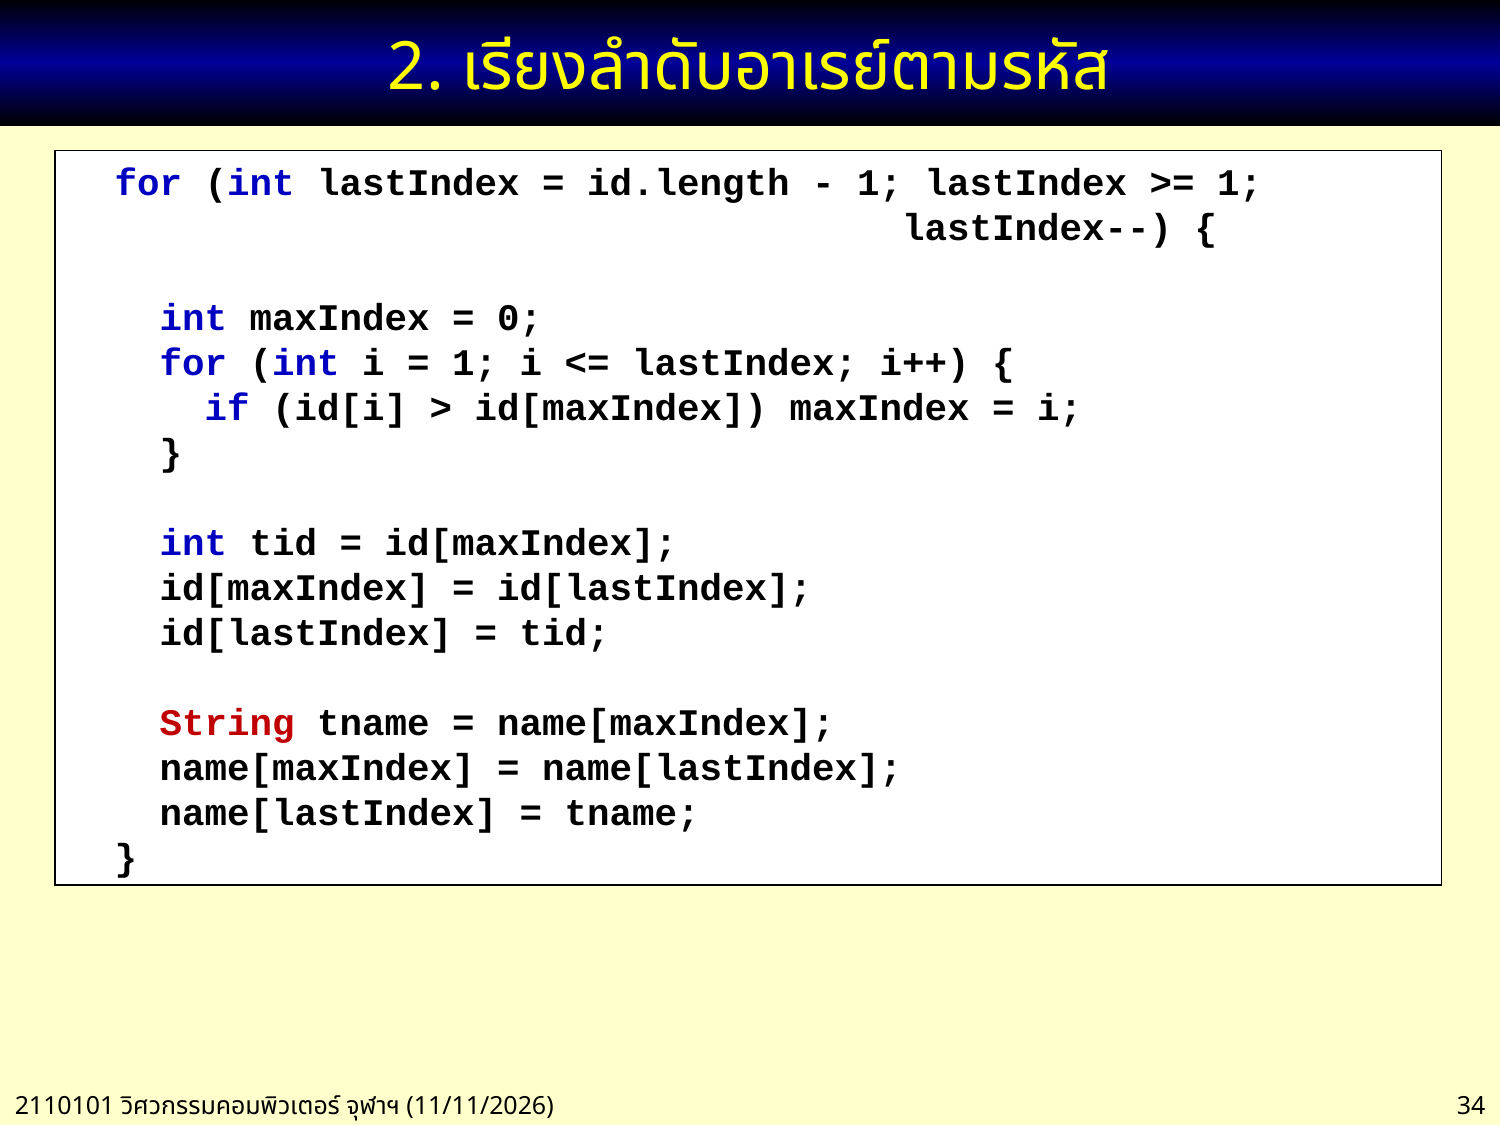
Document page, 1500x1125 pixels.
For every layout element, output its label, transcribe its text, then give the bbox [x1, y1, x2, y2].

text_box for (int lastIndex = id.length - 1; lastIndex >= 1; lastIndex--) { int maxIndex = 0; for (int i = 1; i <= lastIndex; i++) { if (id[i] > id[maxIndex]) maxIndex = i; } int tid = id[maxIndex]; id[maxIndex] = id[lastIndex]; id[lastIndex] = tid; String tname = name[maxIndex]; name[maxIndex] = name[lastIndex]; name[lastIndex] = tname; } [54, 150, 1442, 886]
title 2. เรียงลำดับอาเรย์ตามรหัส [0, 0, 1500, 126]
